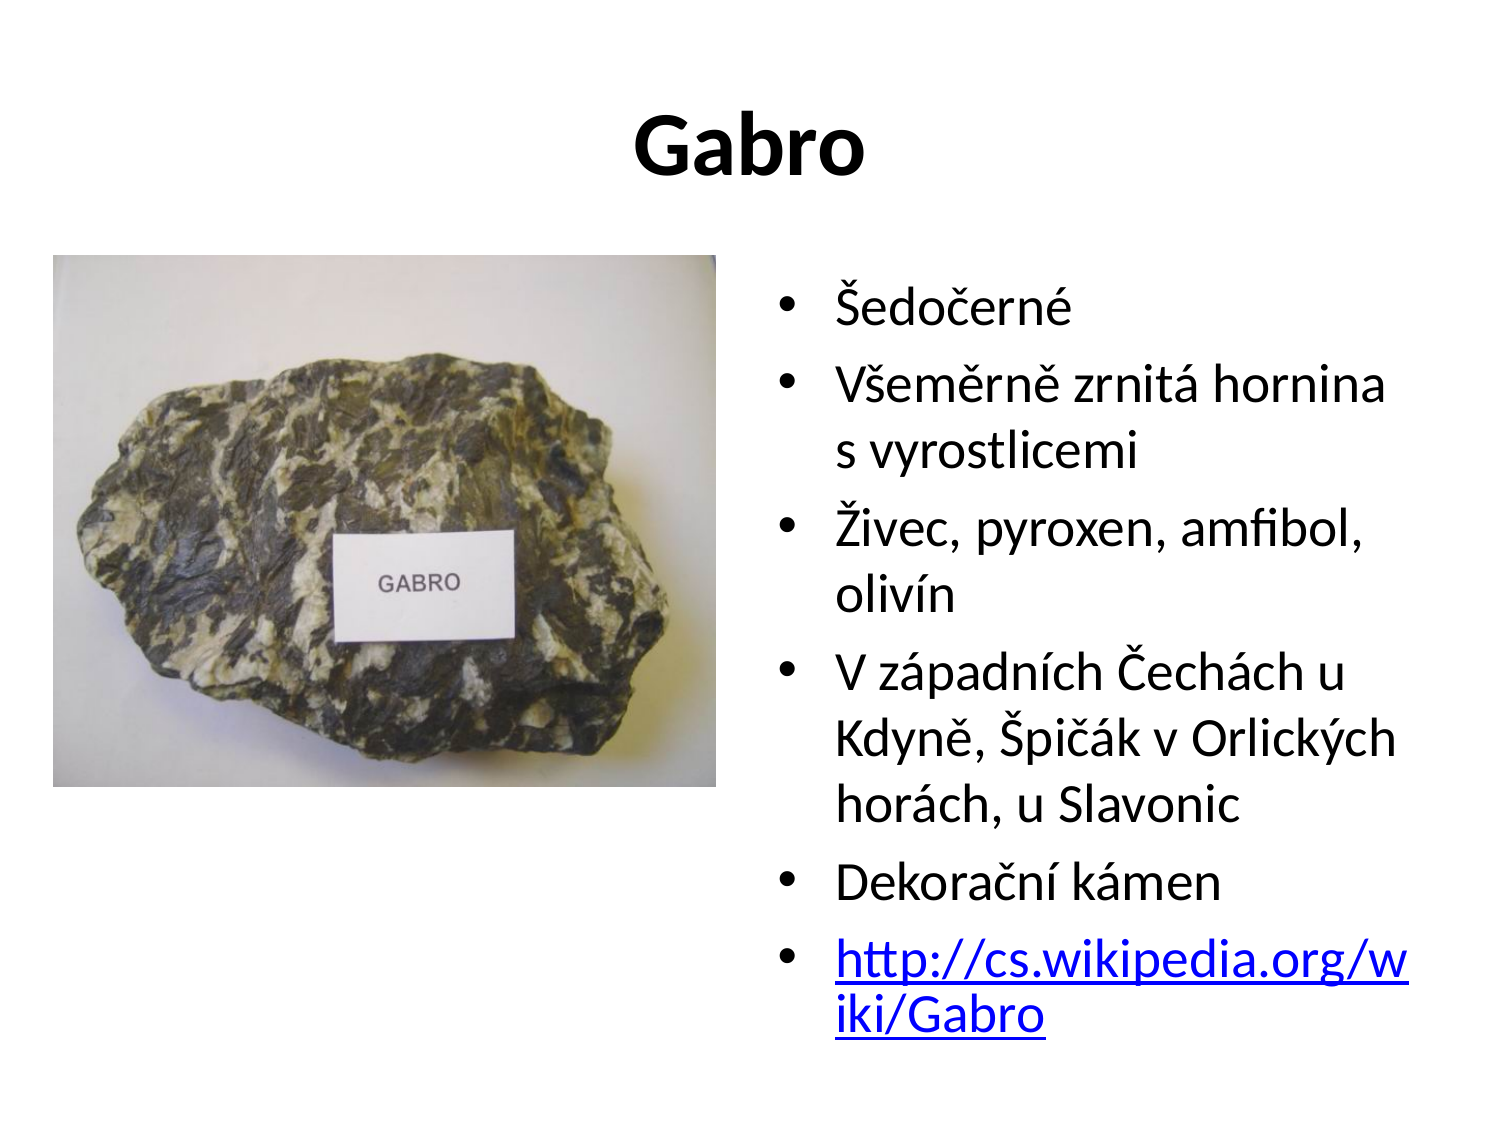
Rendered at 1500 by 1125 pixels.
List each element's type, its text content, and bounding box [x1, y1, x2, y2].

list Šedočerné Všeměrně zrnitá hornina s vyrostlicemi Živec, pyroxen, amfibol, olivín V západních Čechách u Kdyně, Špičák v Orlických horách, u Slavonic Dekorační kámen http://cs.wikipedia.org/wiki/Gabro [762, 262, 1425, 1005]
title Gabro [75, 45, 1425, 233]
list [52, 255, 716, 788]
